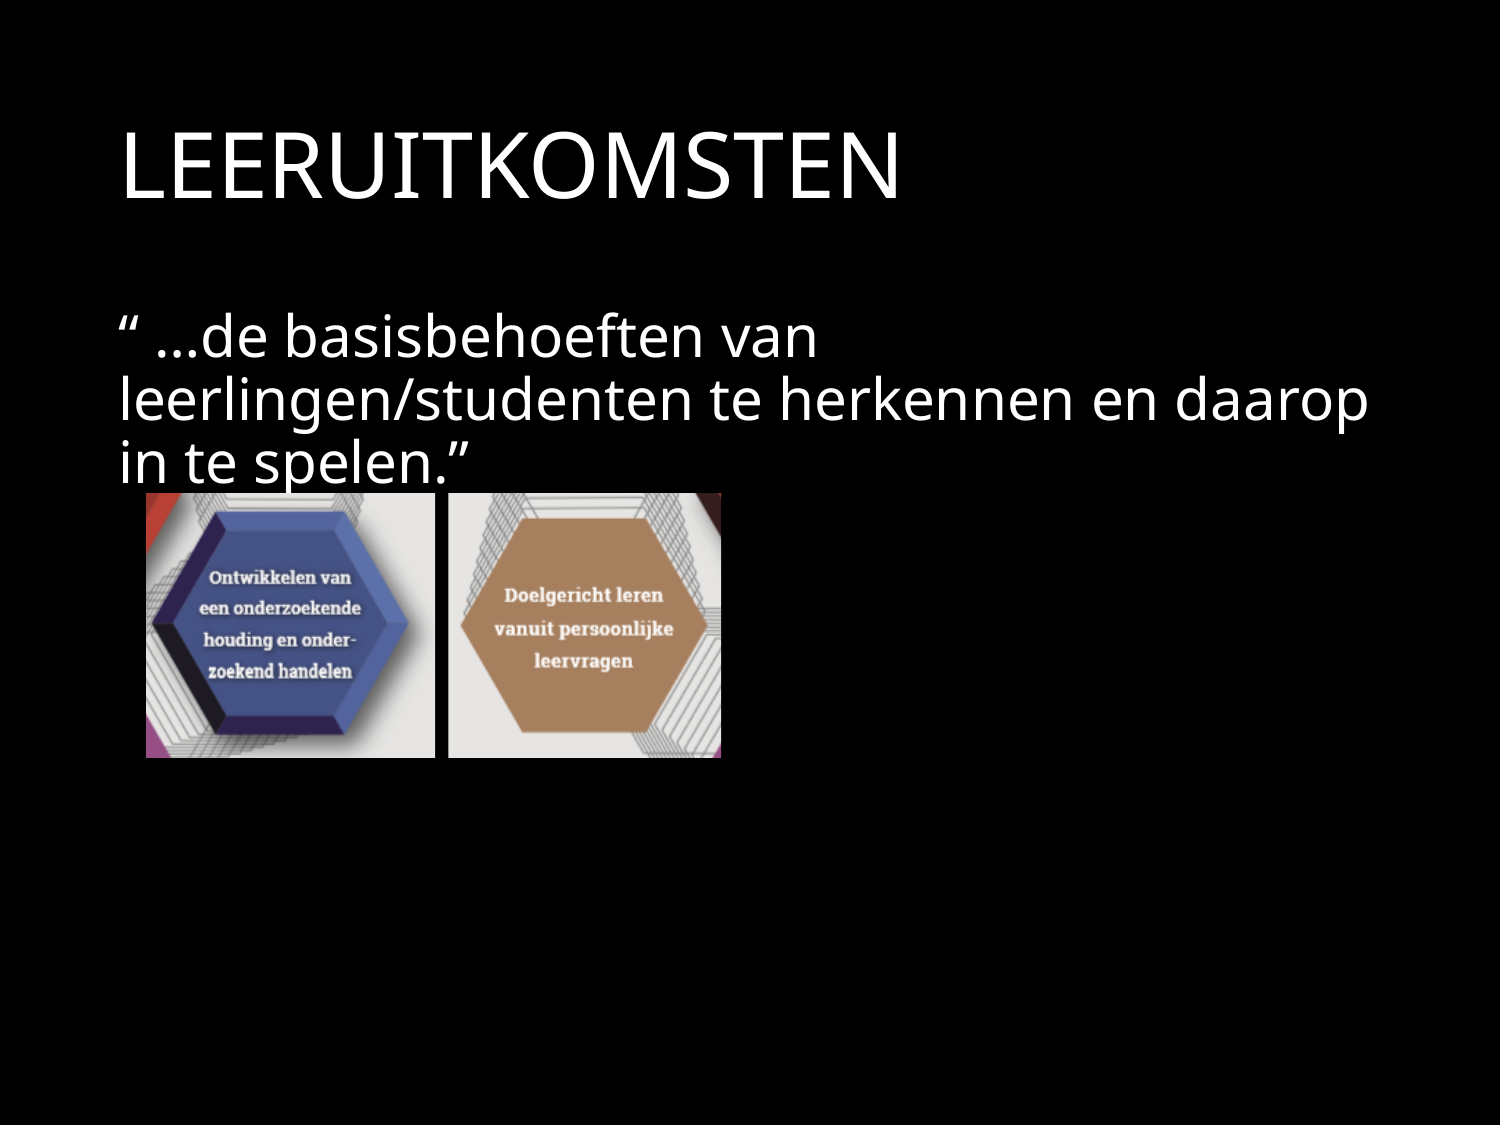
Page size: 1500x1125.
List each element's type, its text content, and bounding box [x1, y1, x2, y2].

picture [448, 493, 722, 758]
picture [146, 493, 436, 758]
title Leeruitkomsten [103, 59, 1397, 278]
list “ …de basisbehoeften van leerlingen/studenten te herkennen en daarop in te spelen.” [103, 299, 1397, 1014]
